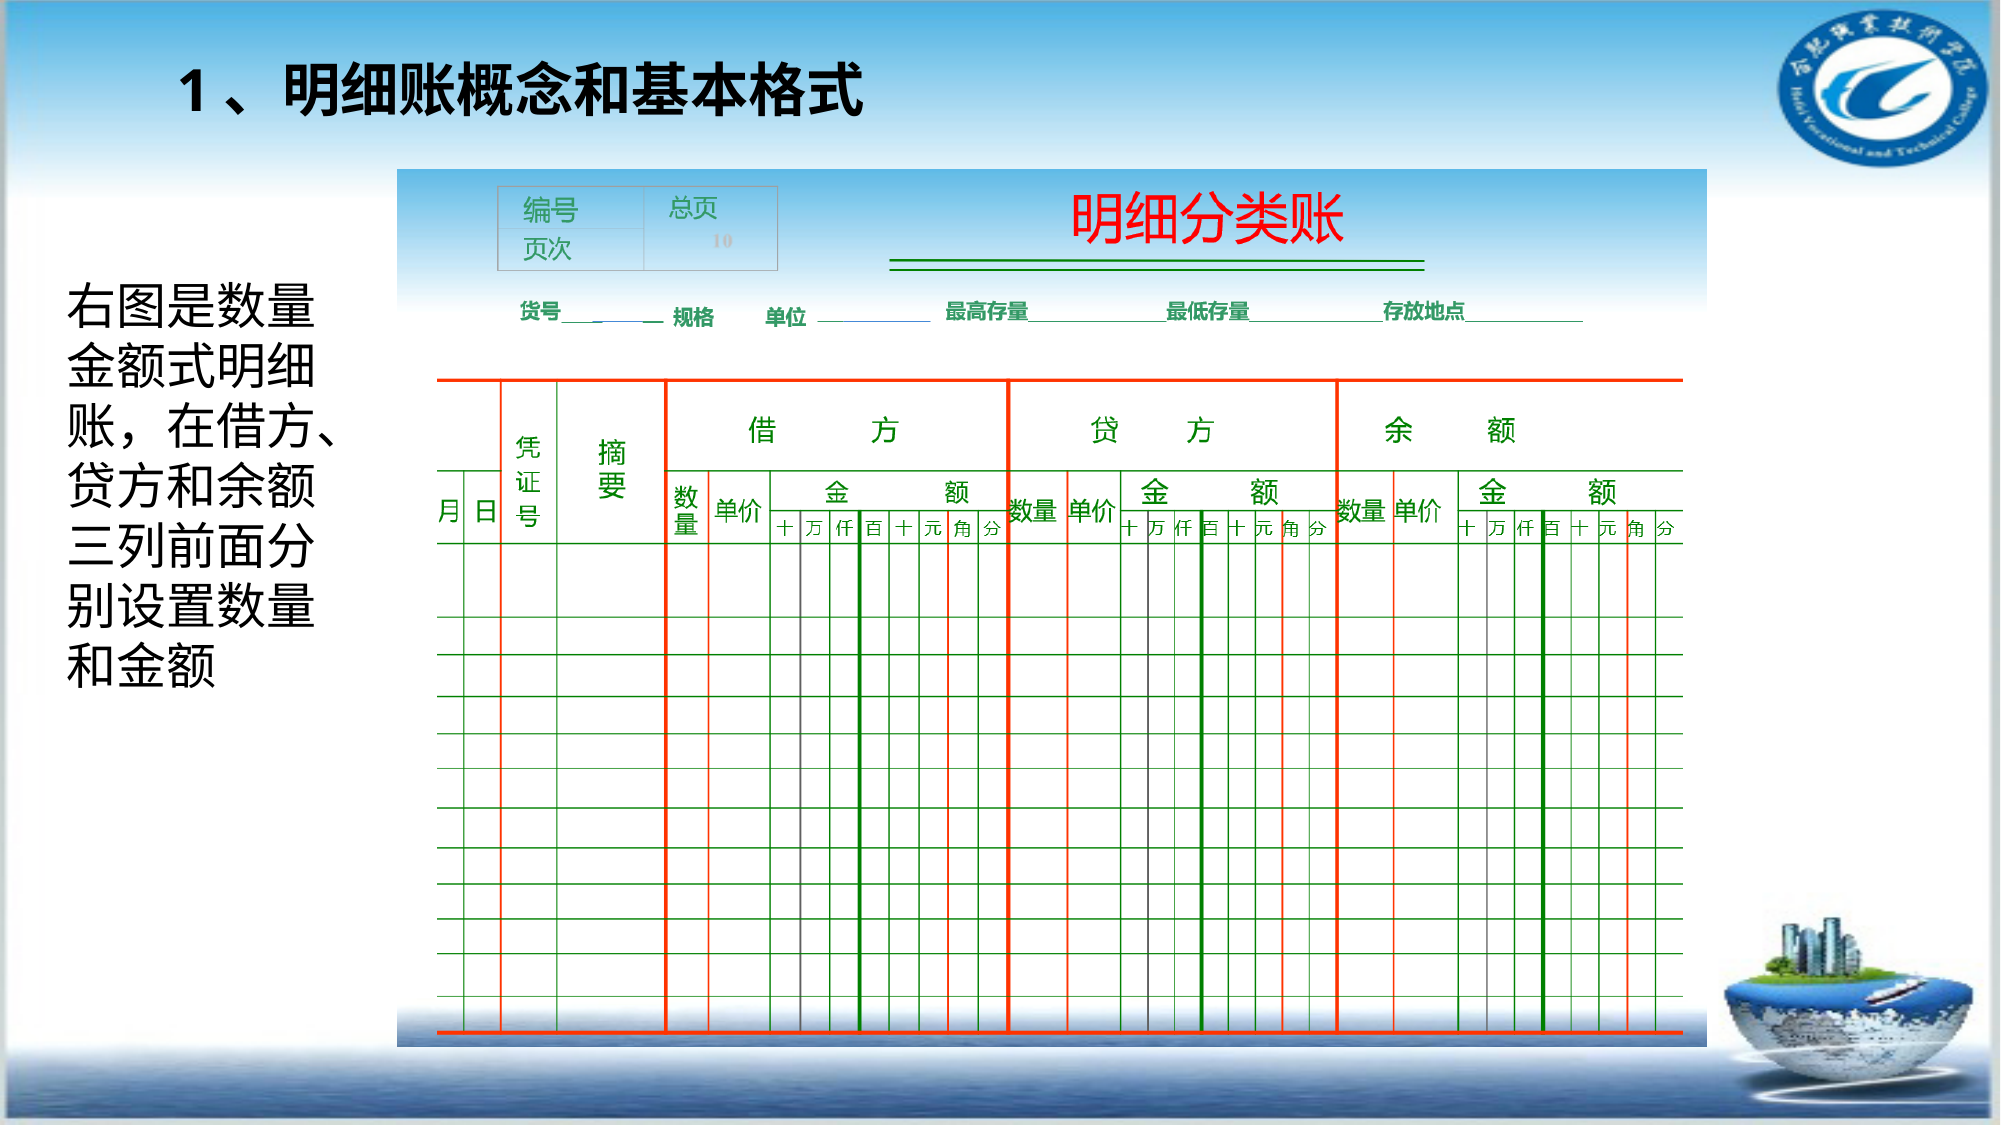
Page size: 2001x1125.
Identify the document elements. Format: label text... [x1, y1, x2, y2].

text_box 右图是数量金额式明细账，在借方、贷方和余额三列前面分别设置数量和金额 [51, 267, 355, 703]
text_box 1、明细账概念和基本格式 [161, 45, 880, 130]
text_box [312, 78, 1750, 1066]
picture [0, 0, 2001, 1125]
